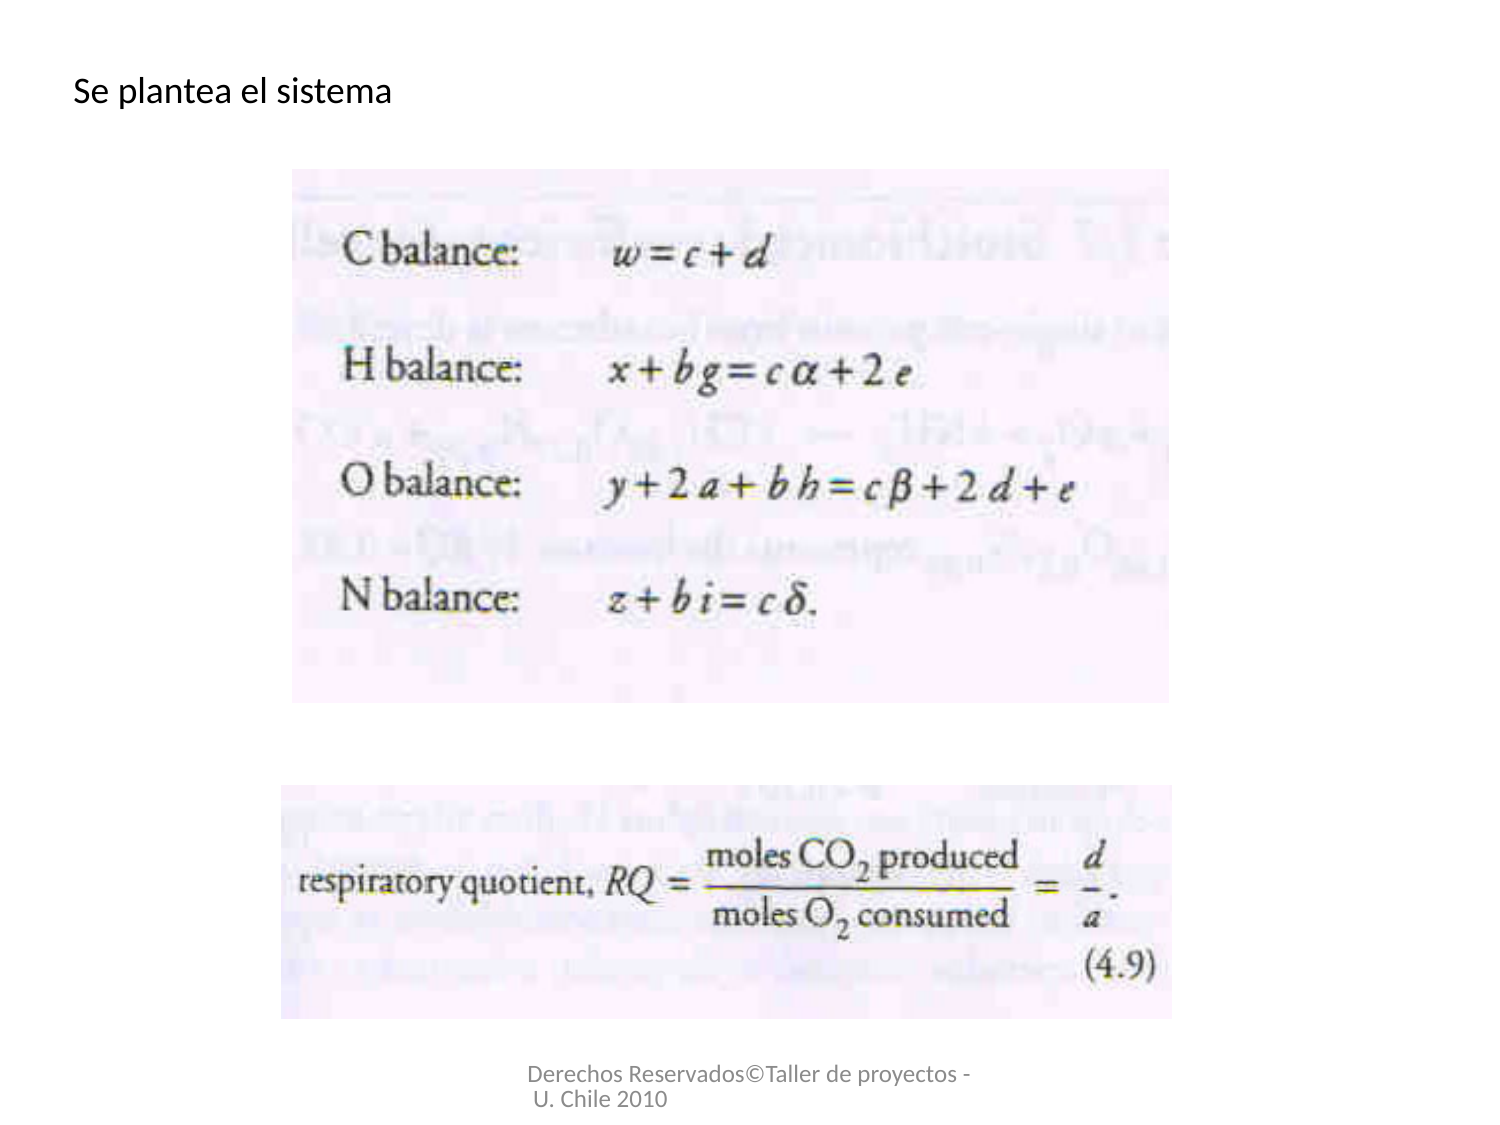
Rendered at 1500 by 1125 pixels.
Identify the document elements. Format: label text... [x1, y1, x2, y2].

picture [292, 169, 1169, 704]
text_box Se plantea el sistema [58, 58, 563, 119]
footer Derechos Reservados©Taller de proyectos - U. Chile 2010 [512, 1042, 988, 1103]
picture [280, 784, 1173, 1019]
